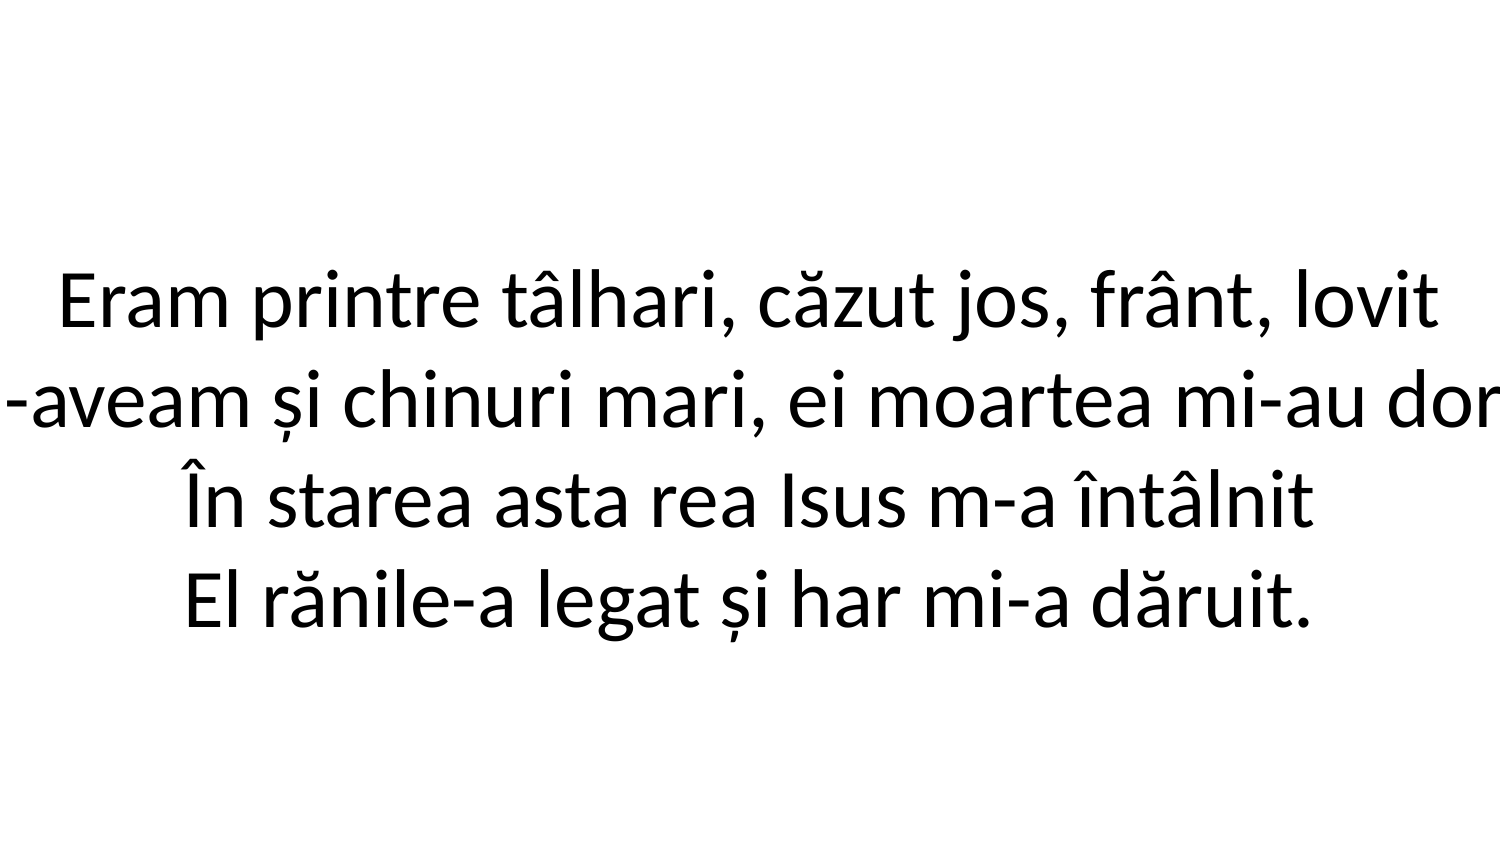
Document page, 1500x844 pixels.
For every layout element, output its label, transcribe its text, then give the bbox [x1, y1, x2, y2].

text_box Eram printre tâlhari, căzut jos, frânt, lovit Și-aveam și chinuri mari, ei moartea mi-au dorit În starea asta rea Isus m-a întâlnit El rănile-a legat și har mi-a dăruit. [0, 192, 1500, 652]
